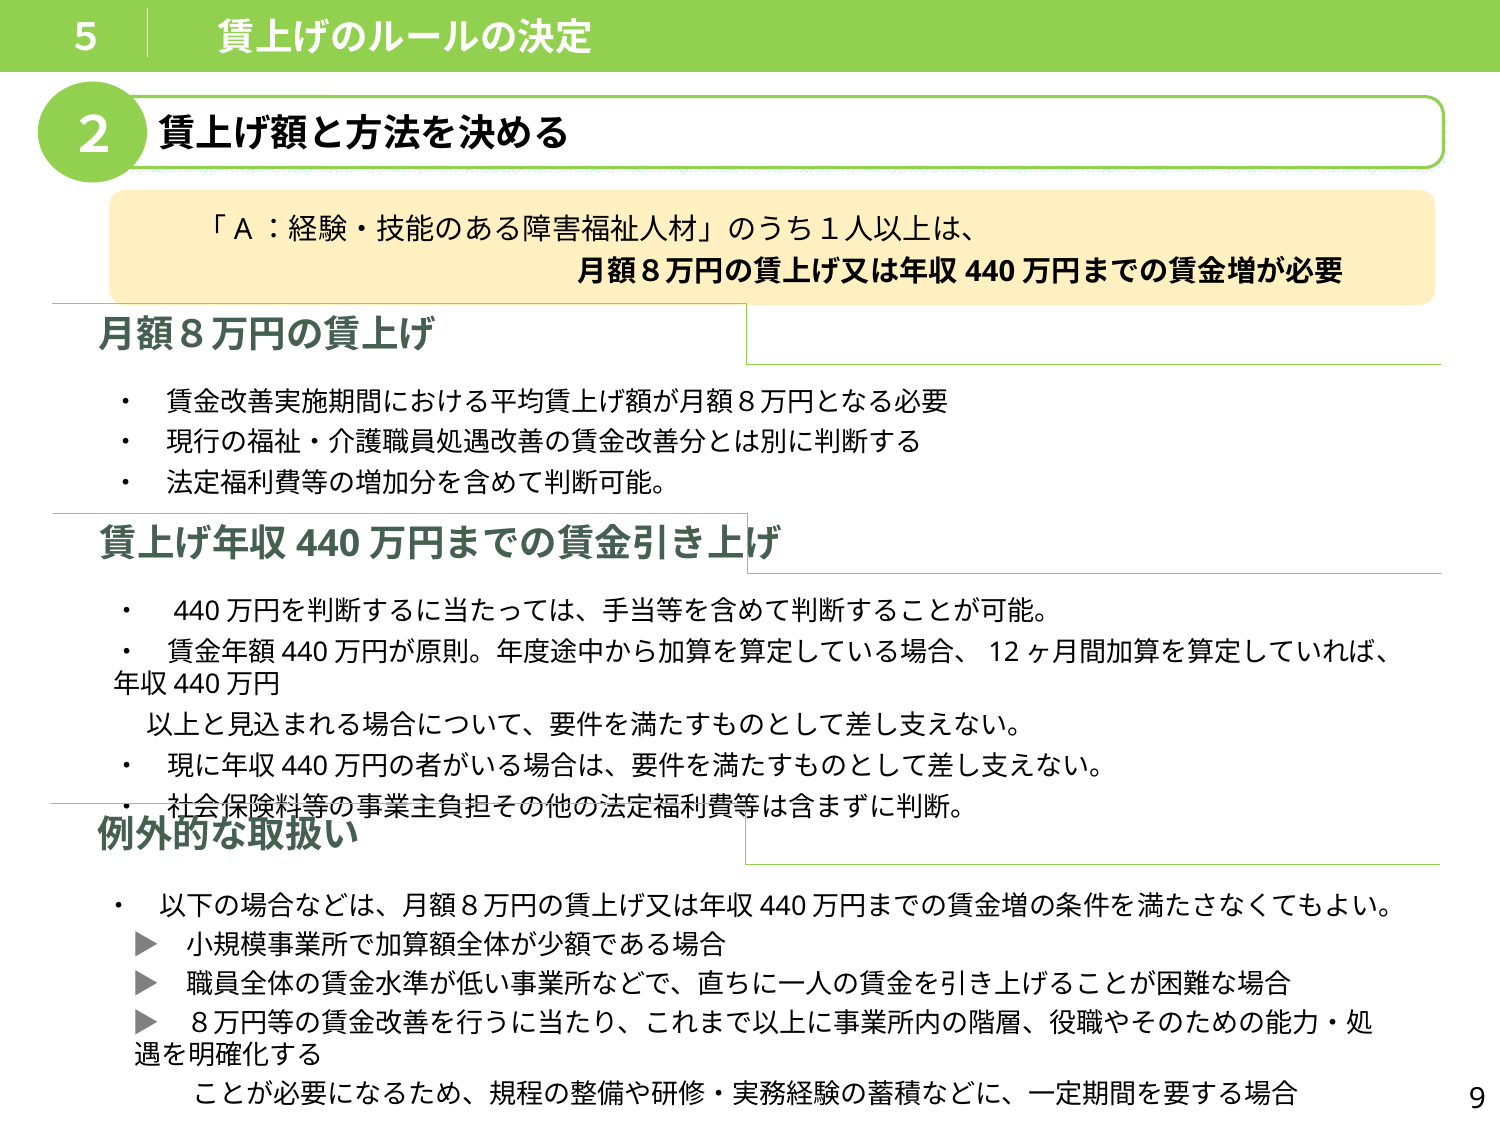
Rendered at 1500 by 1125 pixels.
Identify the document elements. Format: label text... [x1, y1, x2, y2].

text_box [108, 188, 1436, 303]
text_box ・ 賃金改善実施期間における平均賃上げ額が月額８万円となる必要 ・ 現行の福祉・介護職員処遇改善の賃金改善分とは別に判断する ・ 法定福利費等の増加分を含めて判断可能。 [97, 376, 1315, 506]
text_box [52, 513, 1442, 574]
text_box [50, 803, 1440, 865]
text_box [51, 303, 1441, 365]
slide_number 8 [1163, 1069, 1500, 1125]
text_box ２ [37, 81, 143, 183]
text_box [131, 95, 1445, 169]
text_box [0, 0, 1500, 72]
text_box 「A：経験・技能のある障害福祉人材」のうち１人以上は、 月額８万円の賃上げ又は年収440万円までの賃金増が必要 [182, 196, 1500, 295]
text_box [125, 108, 1448, 174]
text_box 賃上げ額と方法を決める [143, 101, 586, 162]
text_box ・ 440万円を判断するに当たっては、手当等を含めて判断することが可能。 ・ 賃金年額440万円が原則。年度途中から加算を算定している場合、12ヶ月間加算を算定していれば、年収440万円 以上と見込まれる場合について、要件を満たすものとして差し支えない。 ・ 現に年収440万円の者がいる場合は、要件を満たすものとして差し支えない。 ・ 社会保険料等の事業主負担その他の法定福利費等は含まずに判断。 [98, 585, 1435, 803]
text_box ５ 賃上げのルールの決定 [53, 5, 1282, 65]
text_box ・ 以下の場合などは、月額８万円の賃上げ又は年収440万円までの賃金増の条件を満たさなくてもよい。 ▶ 小規模事業所で加算額全体が少額である場合 ▶ 職員全体の賃金水準が低い事業所などで、直ちに一人の賃金を引き上げることが困難な場合 ▶ ８万円等の賃金改善を行うに当たり、これまで以上に事業所内の階層、役職やそのための能力・処遇を明確化する ことが必要になるため、規程の整備や研修・実務経験の蓄積などに、一定期間を要する場合 [90, 881, 1410, 1117]
